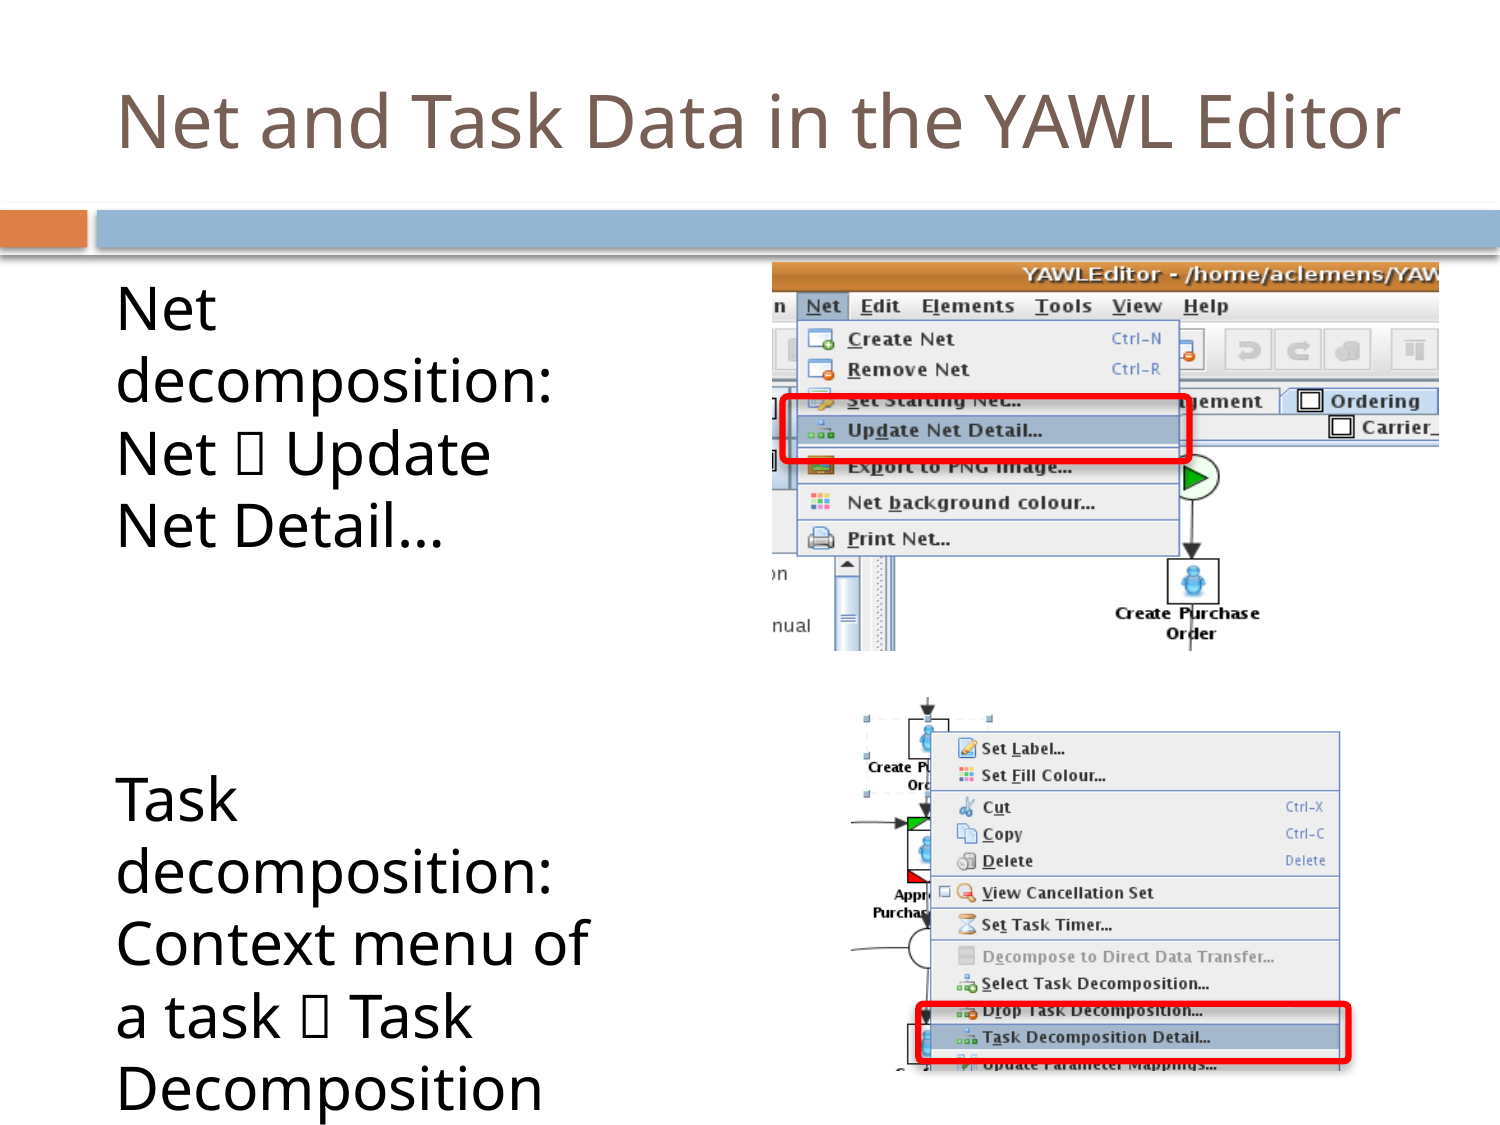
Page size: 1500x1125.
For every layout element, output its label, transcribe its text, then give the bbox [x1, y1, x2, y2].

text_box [772, 262, 1439, 651]
list Net decomposition: Net  Update Net Detail… [100, 262, 622, 651]
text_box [851, 697, 1349, 1072]
text_box Task decomposition: Context menu of a task  Task Decomposition Detail [100, 753, 654, 1125]
title Net and Task Data in the YAWL Editor [100, 37, 1438, 200]
